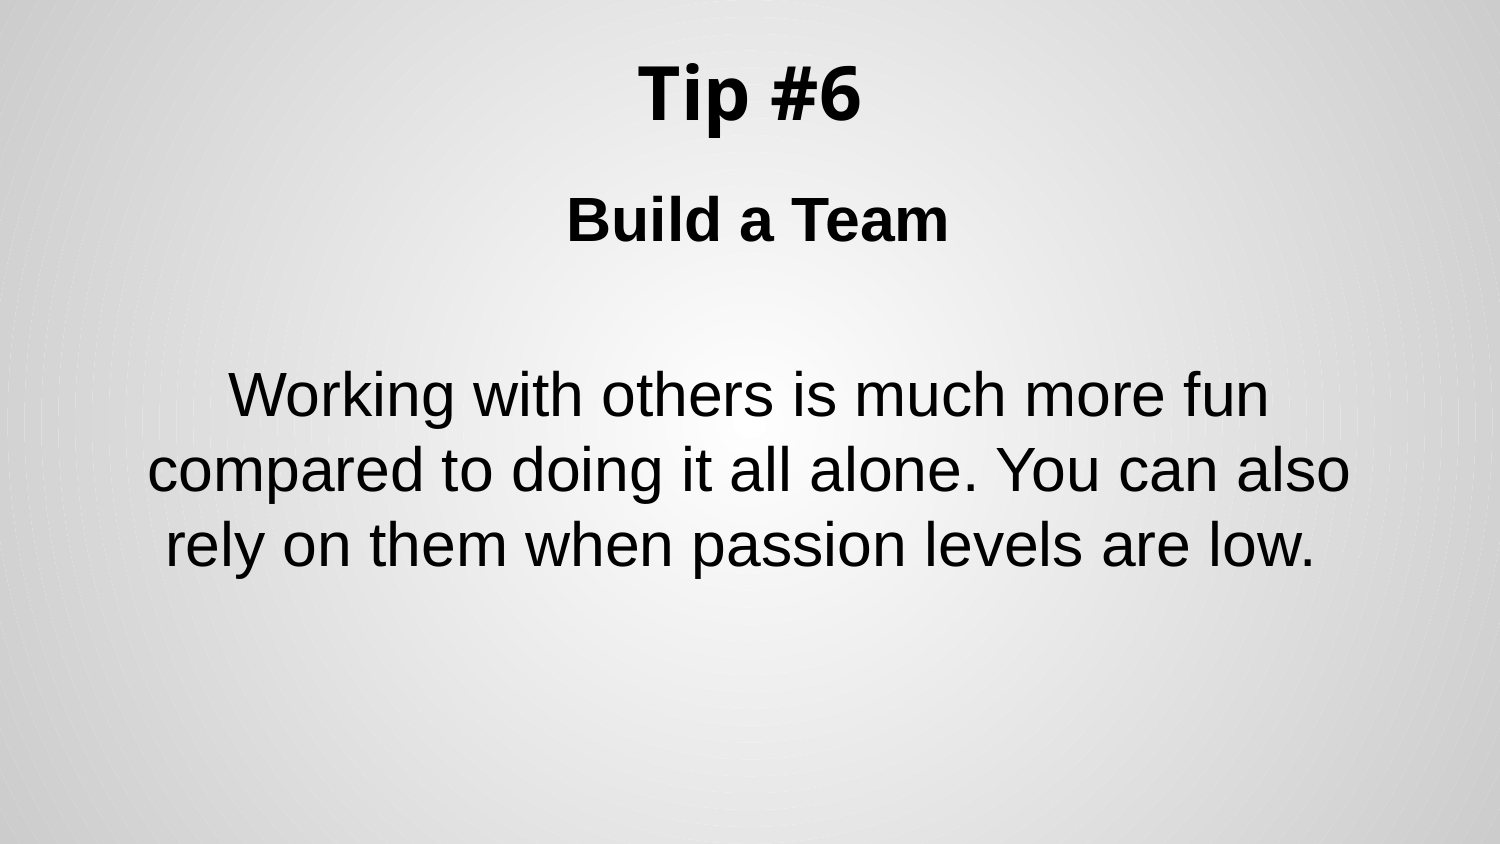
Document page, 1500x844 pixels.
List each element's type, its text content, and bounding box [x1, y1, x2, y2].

title Tip #6 [75, 9, 1425, 151]
list Build a Team Working with others is much more fun compared to doing it all alone. You can also rely on them when passion levels are low. [75, 164, 1425, 820]
